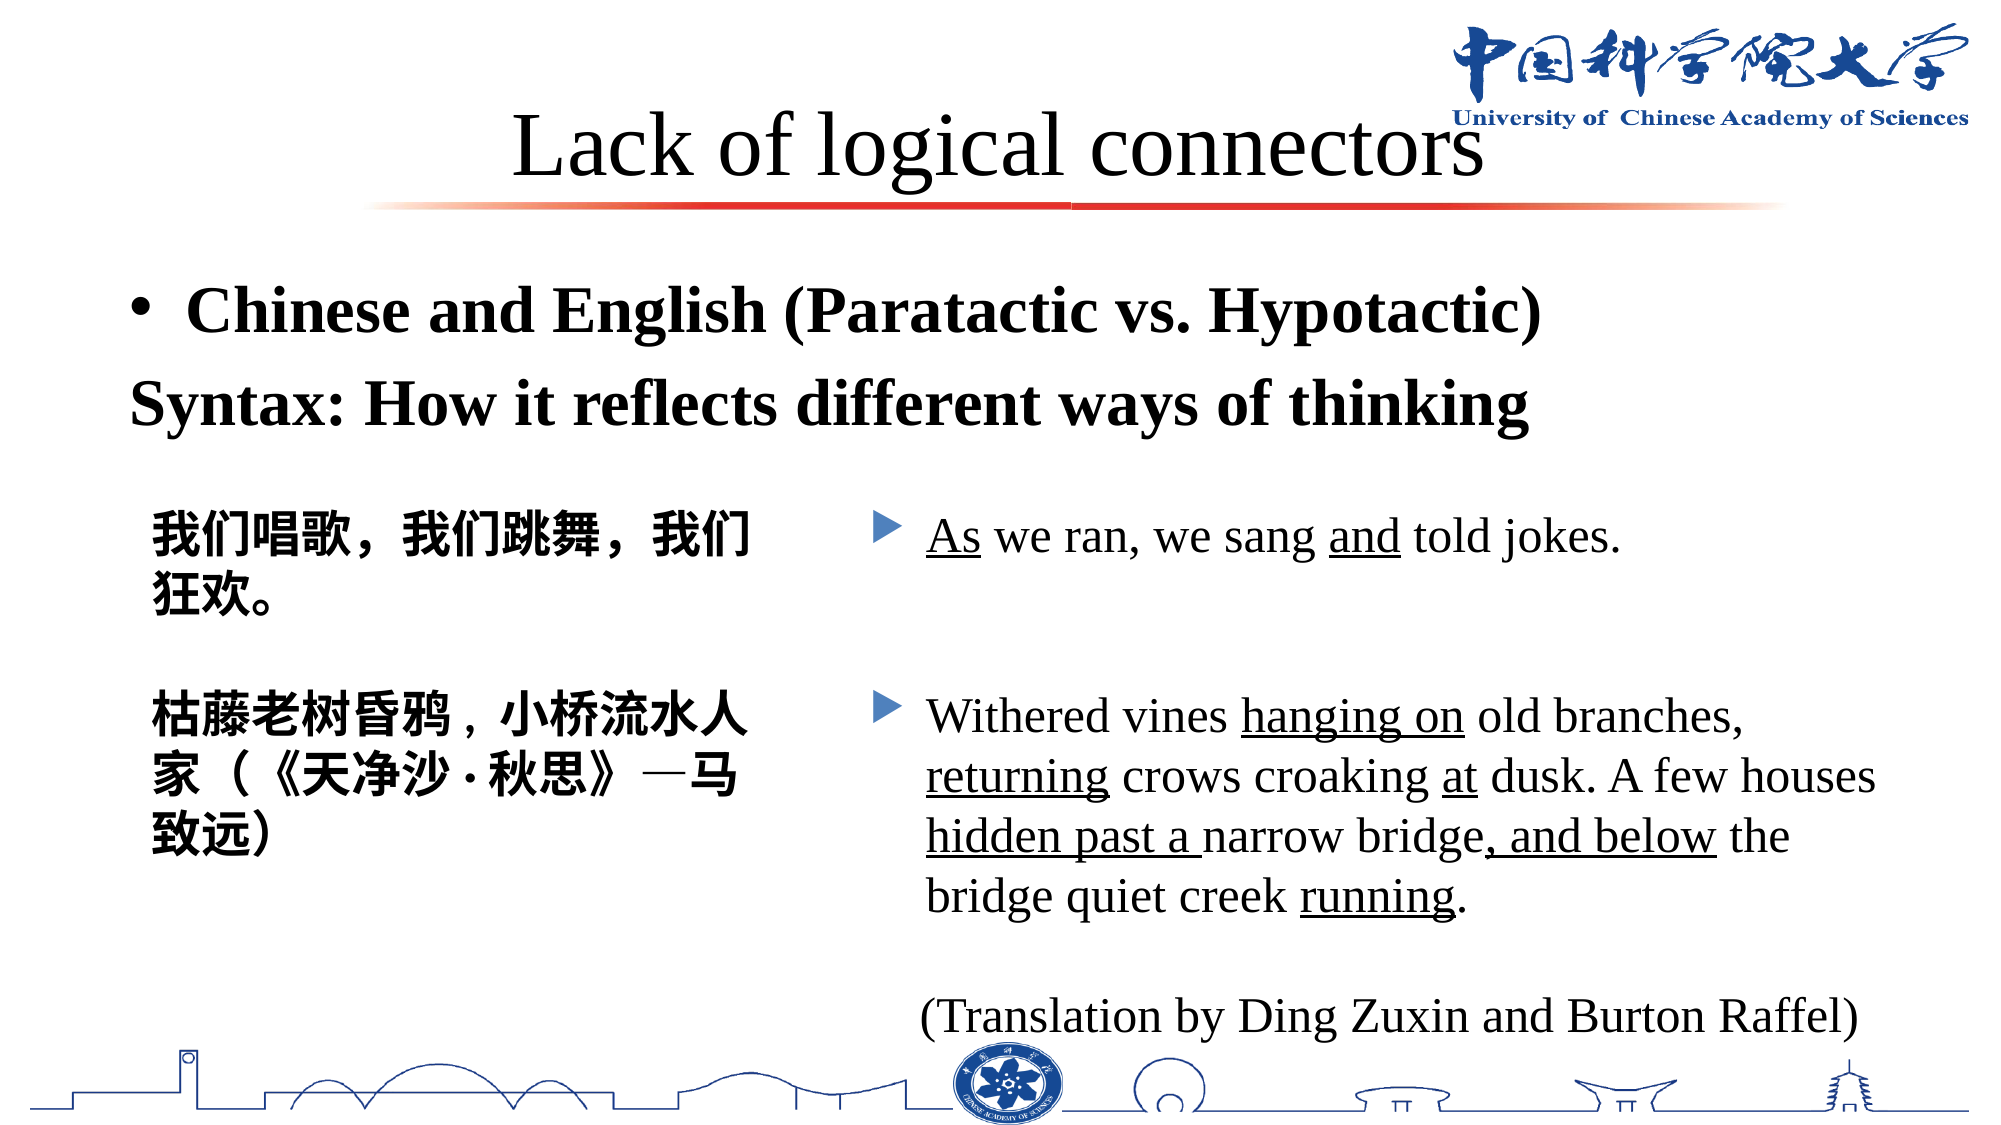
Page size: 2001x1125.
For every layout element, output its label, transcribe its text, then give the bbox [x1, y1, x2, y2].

picture [30, 1039, 1969, 1125]
picture [1437, 23, 1969, 129]
list 我们唱歌，我们跳舞，我们狂欢。 枯藤老树昏鸦, 小桥流水人家（《天净沙·秋思》—马致远） [136, 494, 773, 914]
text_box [334, 202, 1816, 210]
title Lack of logical connectors [99, 45, 1900, 233]
slide_number [1437, 1065, 1905, 1125]
list Chinese and English (Paratactic vs. Hypotactic) Syntax: How it reflects different ways of thinking [114, 257, 1915, 1001]
text_box As we ran, we sang and told jokes. Withered vines hanging on old branches, returning crows croaking at dusk. A few houses hidden past a narrow bridge, and below the bridge quiet creek running. (Translation by Ding Zuxin and Burton Raffel) [854, 494, 1915, 1028]
